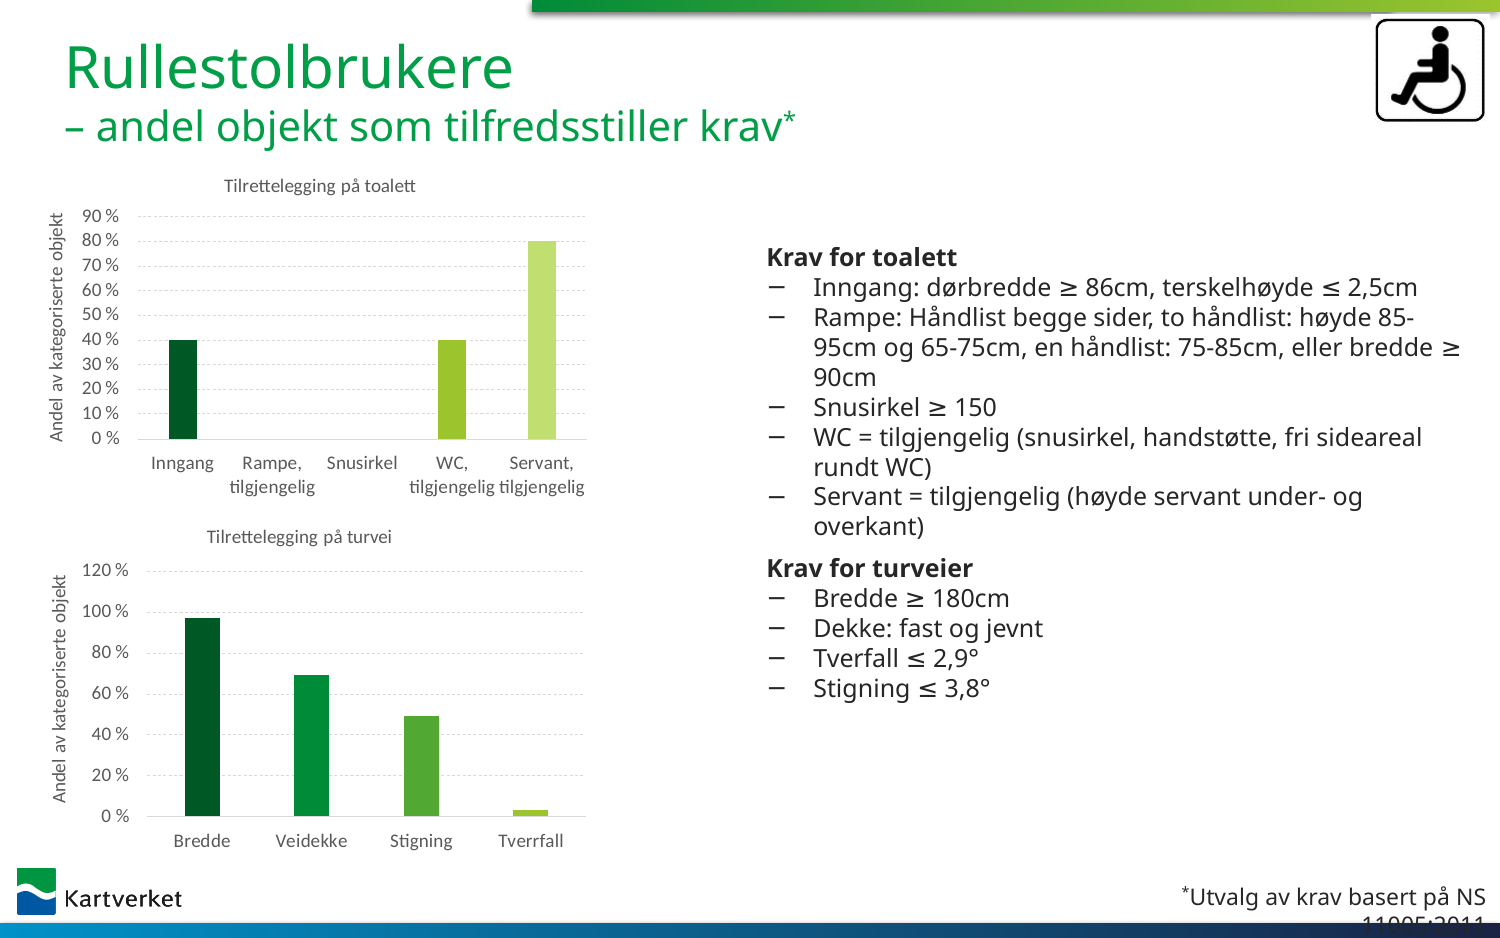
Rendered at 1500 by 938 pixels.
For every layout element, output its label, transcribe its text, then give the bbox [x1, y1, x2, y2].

picture [1371, 13, 1491, 127]
picture [41, 520, 597, 859]
text_box Rullestolbrukere – andel objekt som tilfredsstiller krav* [49, 14, 1431, 158]
text_box Krav for turveier Bredde ≥ 180cm Dekke: fast og jevnt Tverfall ≤ 2,9° Stigning ≤ 3,8° [751, 545, 1483, 710]
picture [41, 166, 598, 505]
text_box Krav for toalett Inngang: dørbredde ≥ 86cm, terskelhøyde ≤ 2,5cm Rampe: Håndlist begge sider, to håndlist: høyde 85-95cm og 65-75cm, en håndlist: 75-85cm, eller bredde ≥ 90cm Snusirkel ≥ 150 WC = tilgjengelig (snusirkel, handstøtte, fri sideareal rundt WC) Servant = tilgjengelig (høyde servant under- og overkant) [751, 234, 1483, 545]
text_box *Utvalg av krav basert på NS 11005:2011 [1068, 873, 1500, 938]
